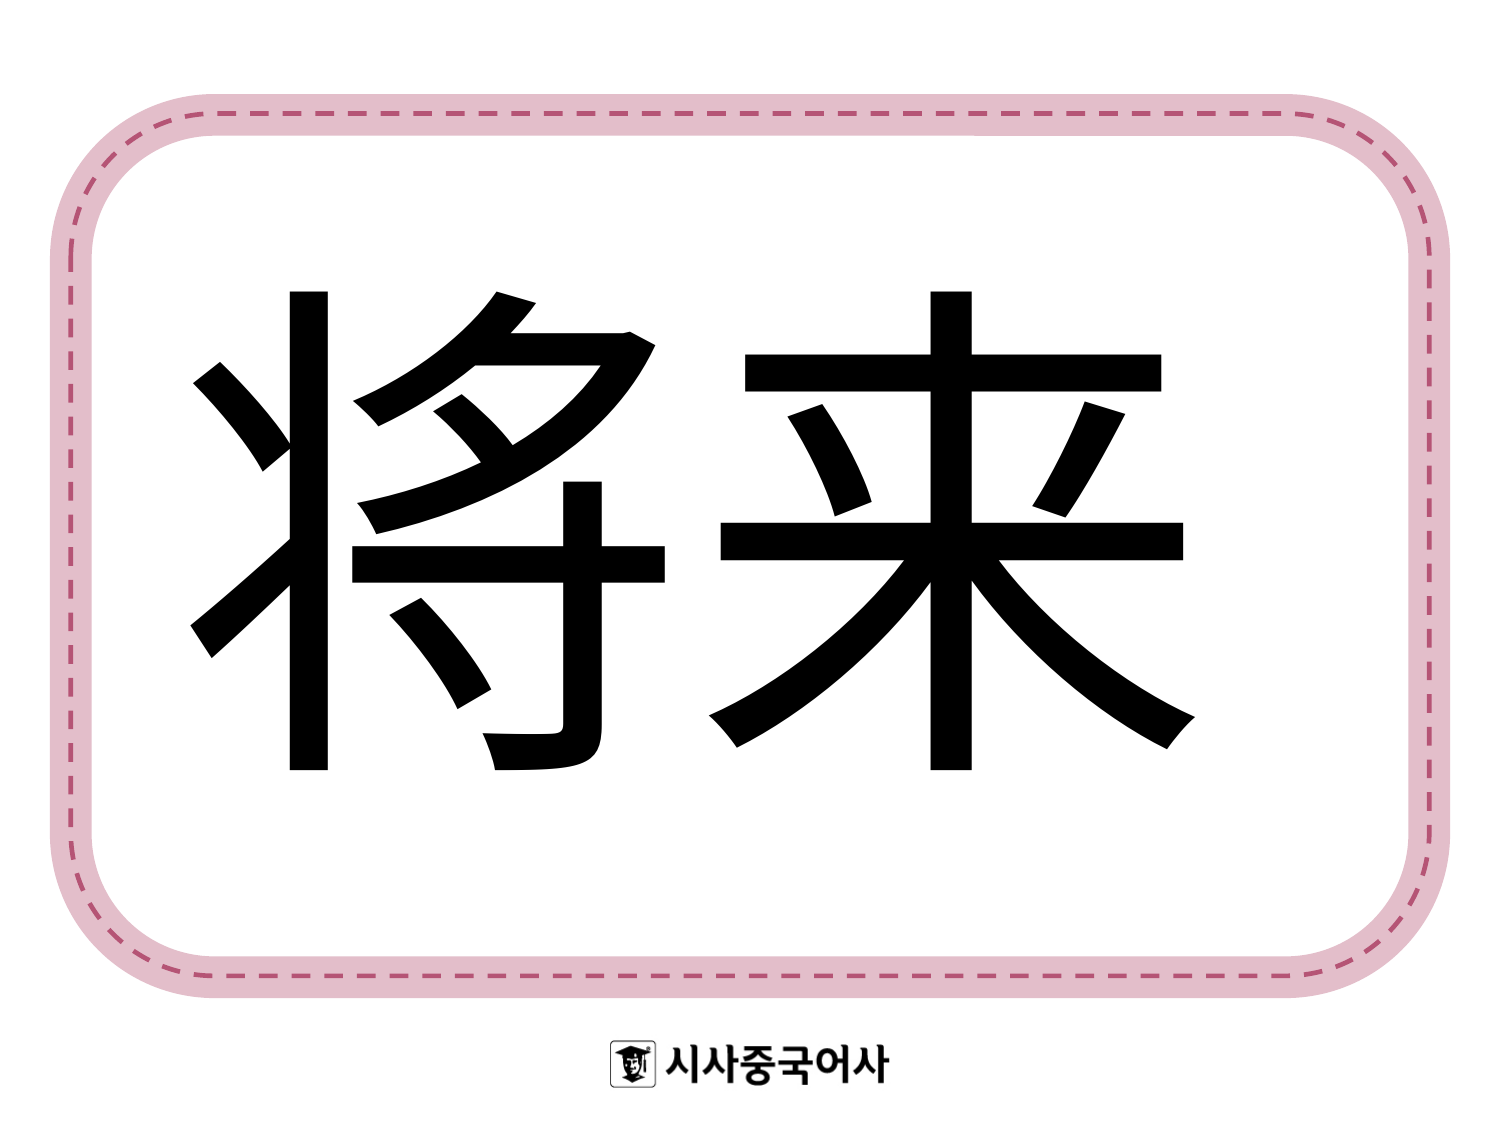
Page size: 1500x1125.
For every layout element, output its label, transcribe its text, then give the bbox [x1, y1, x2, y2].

text_box 将来 [145, 189, 1354, 853]
picture [602, 1034, 898, 1094]
